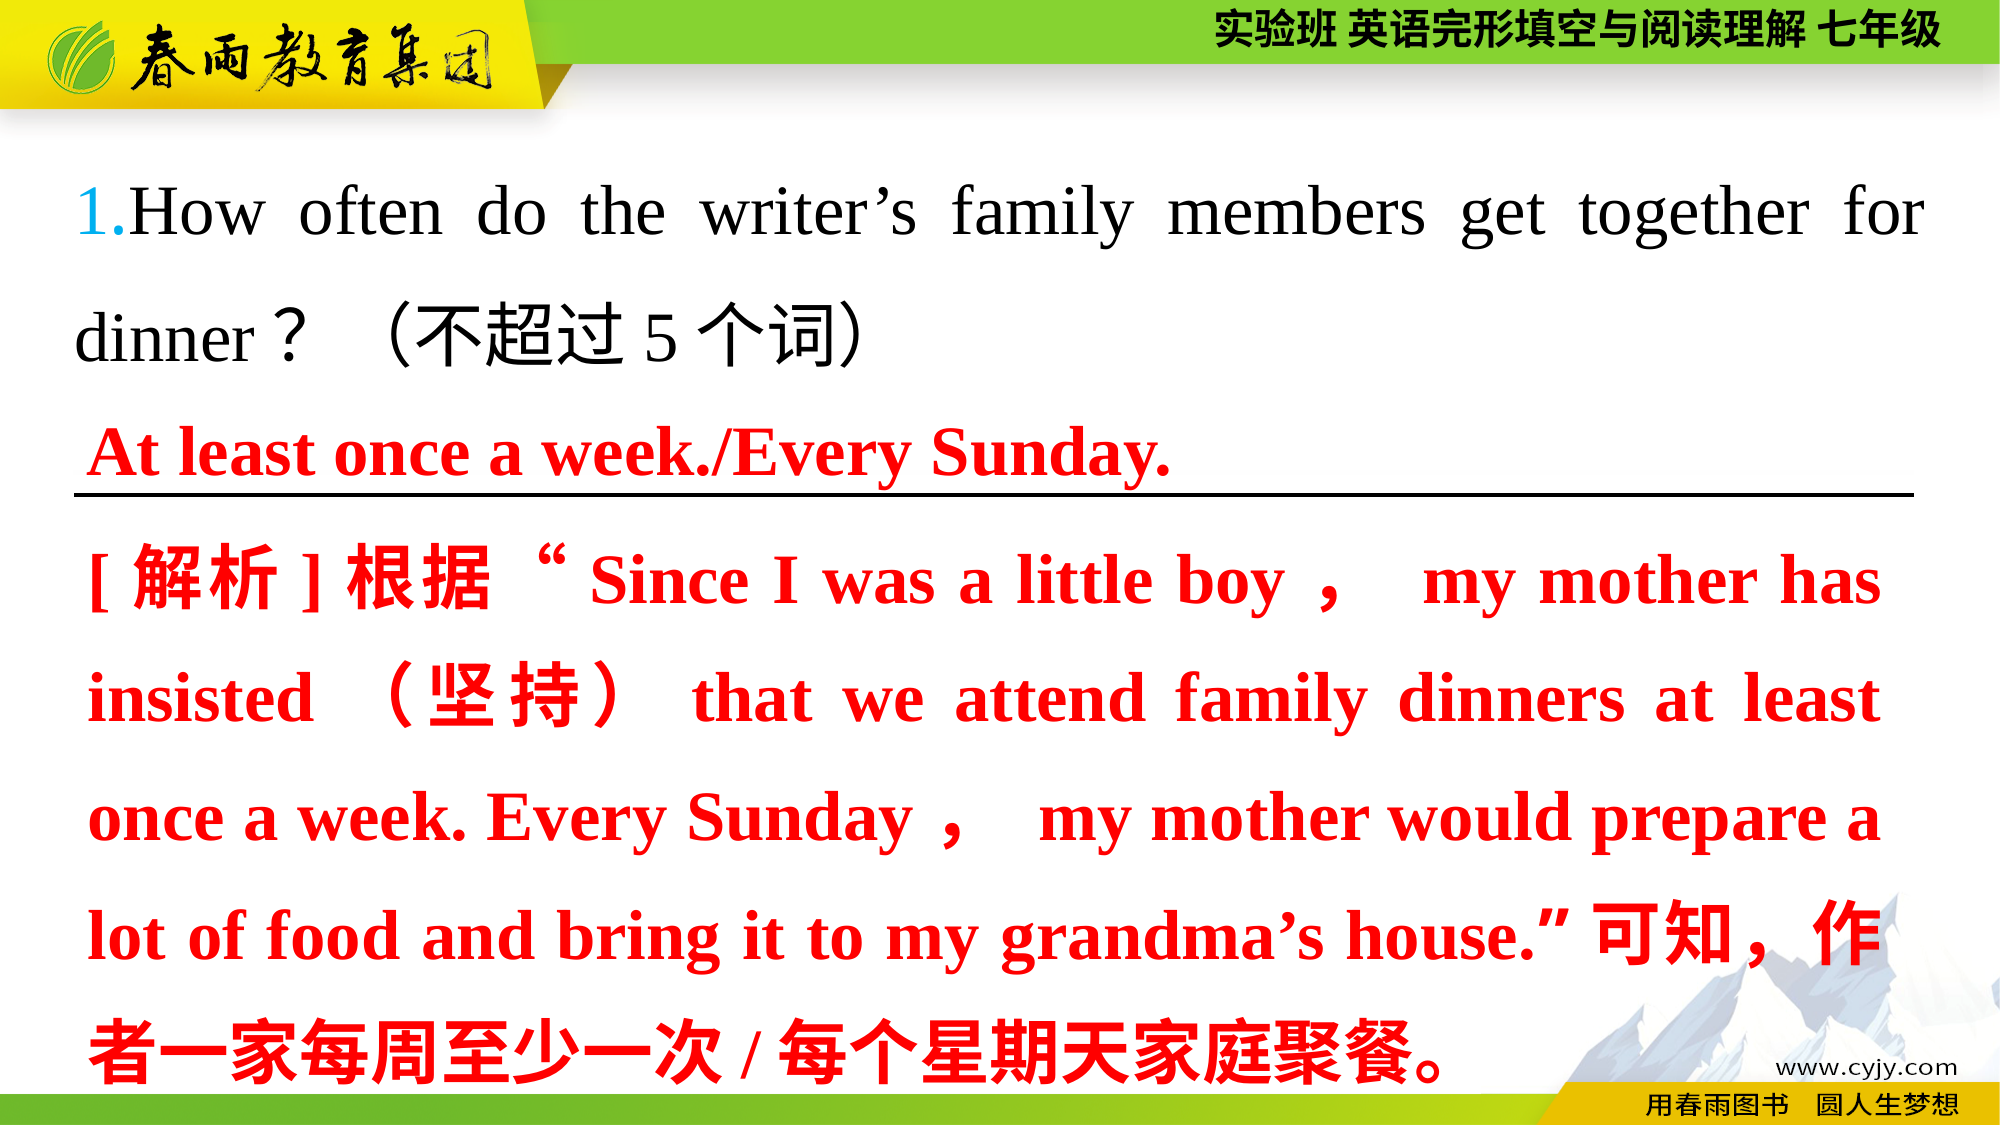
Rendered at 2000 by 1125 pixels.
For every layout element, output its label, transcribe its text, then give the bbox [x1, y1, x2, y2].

list 1.How often do the writer’s family members get together for dinner？（不超过5个词） —————————————————————————— [59, 113, 1944, 515]
text_box [解析]根据“Since I was a little boy， my mother has insisted（坚持）that we attend family dinners at least once a week. Every Sunday， my mother would prepare a lot of food and bring it to my grandma’s house.”可知，作者一家每周至少一次/每个星期天家庭聚餐。 [72, 490, 1898, 1101]
picture [0, 0, 2000, 1125]
text_box At least once a week./Every Sunday. [71, 354, 1899, 497]
